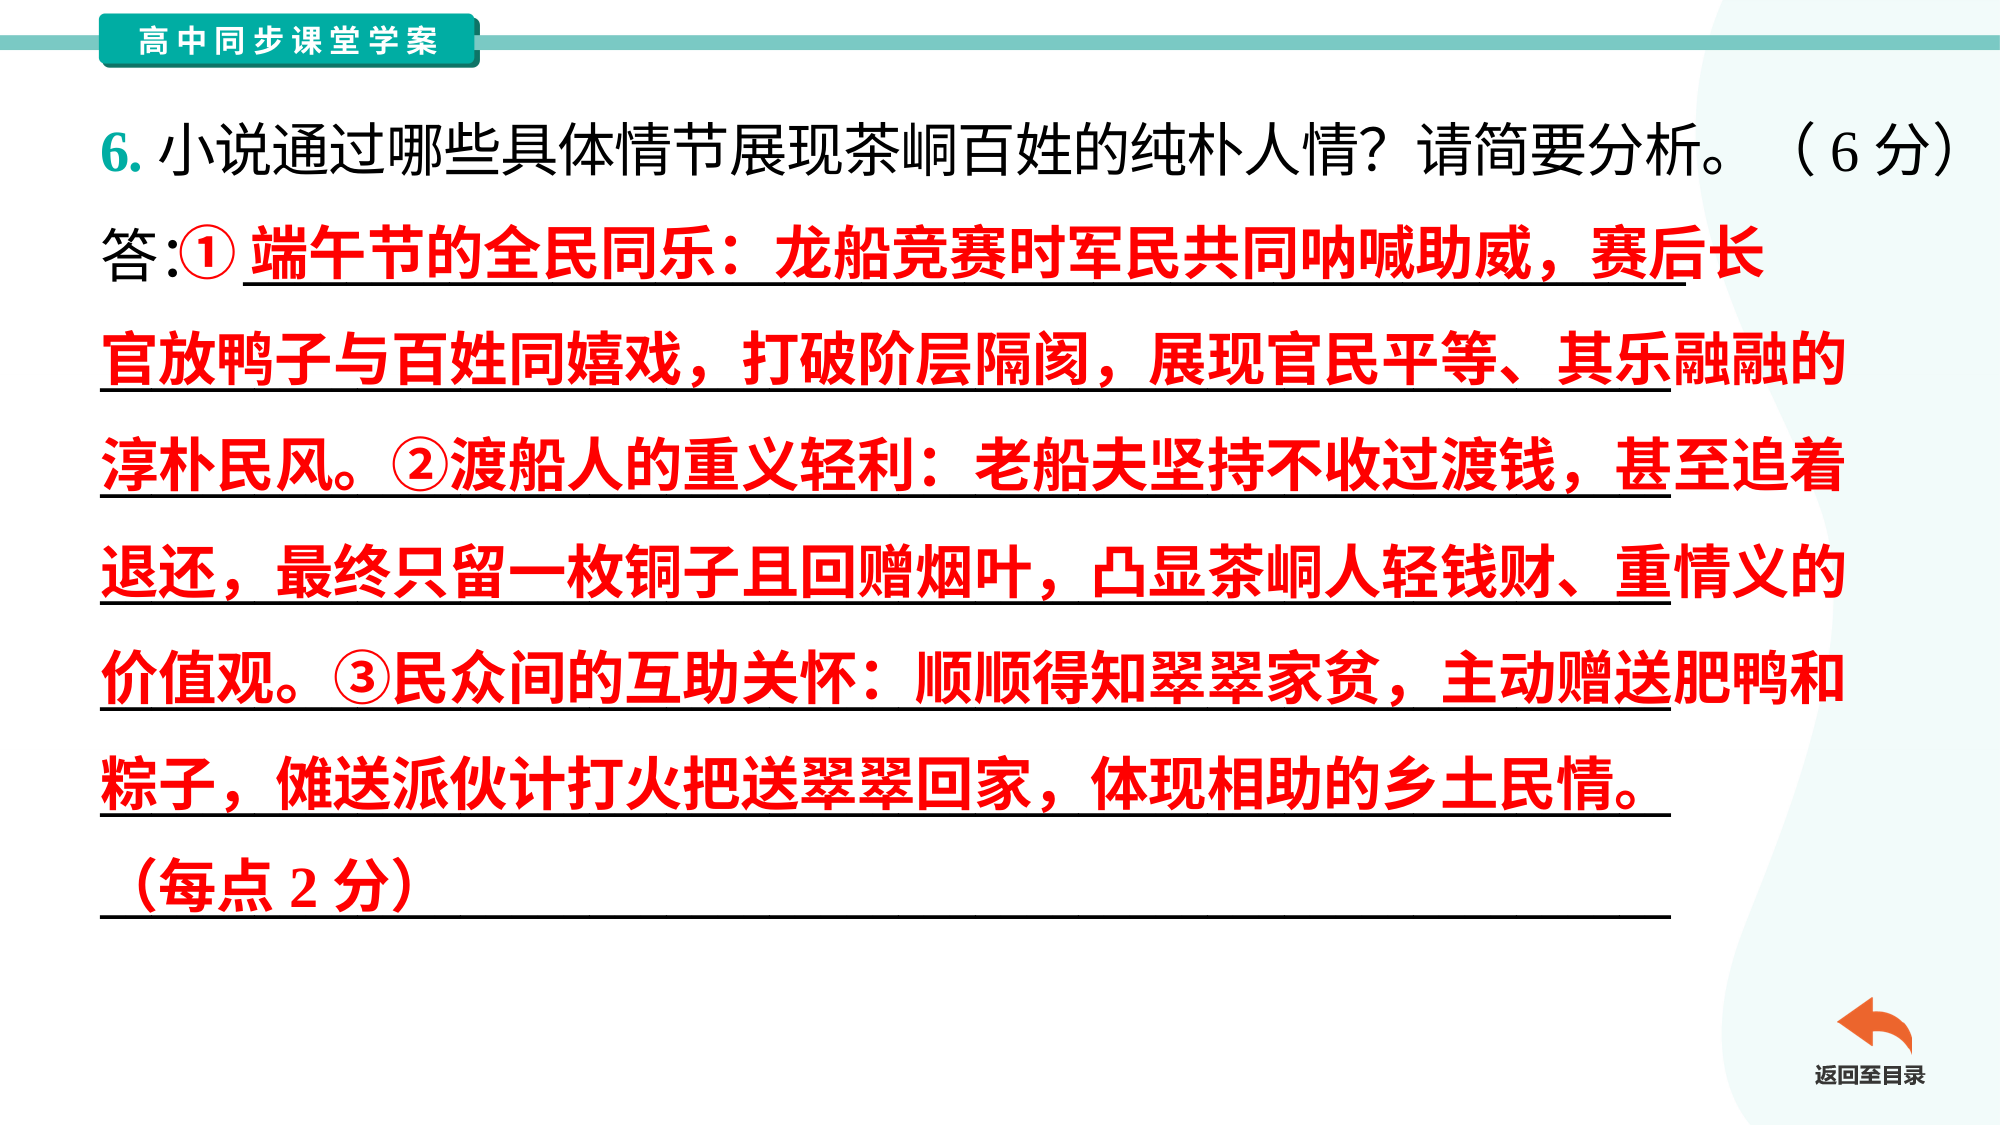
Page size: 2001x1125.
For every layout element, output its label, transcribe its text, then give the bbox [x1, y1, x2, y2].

text_box 6.小说通过哪些具体情节展现茶峒百姓的纯朴人情？请简要分析。（6分） 答： ________________________________________________________ _____________________________________________________________ _____________________________________________________________ _____________________________________________________________ _____________________________________________________________ _____________________________________________________________ _____________________________________________________________ [100, 76, 1899, 179]
text_box ①端午节的全民同乐：龙船竞赛时军民共同呐喊助威，赛后长 官放鸭子与百姓同嬉戏，打破阶层隔阂，展现官民平等、其乐融融的 淳朴民风。②渡船人的重义轻利：老船夫坚持不收过渡钱，甚至追着 退还，最终只留一枚铜子且回赠烟叶，凸显茶峒人轻钱财、重情义的 价值观。③民众间的互助关怀：顺顺得知翠翠家贫，主动赠送肥鸭和 粽子，傩送派伙计打火把送翠翠回家，体现相助的乡土民情。 （每点2分） [100, 179, 1899, 908]
picture [0, 0, 2000, 1125]
